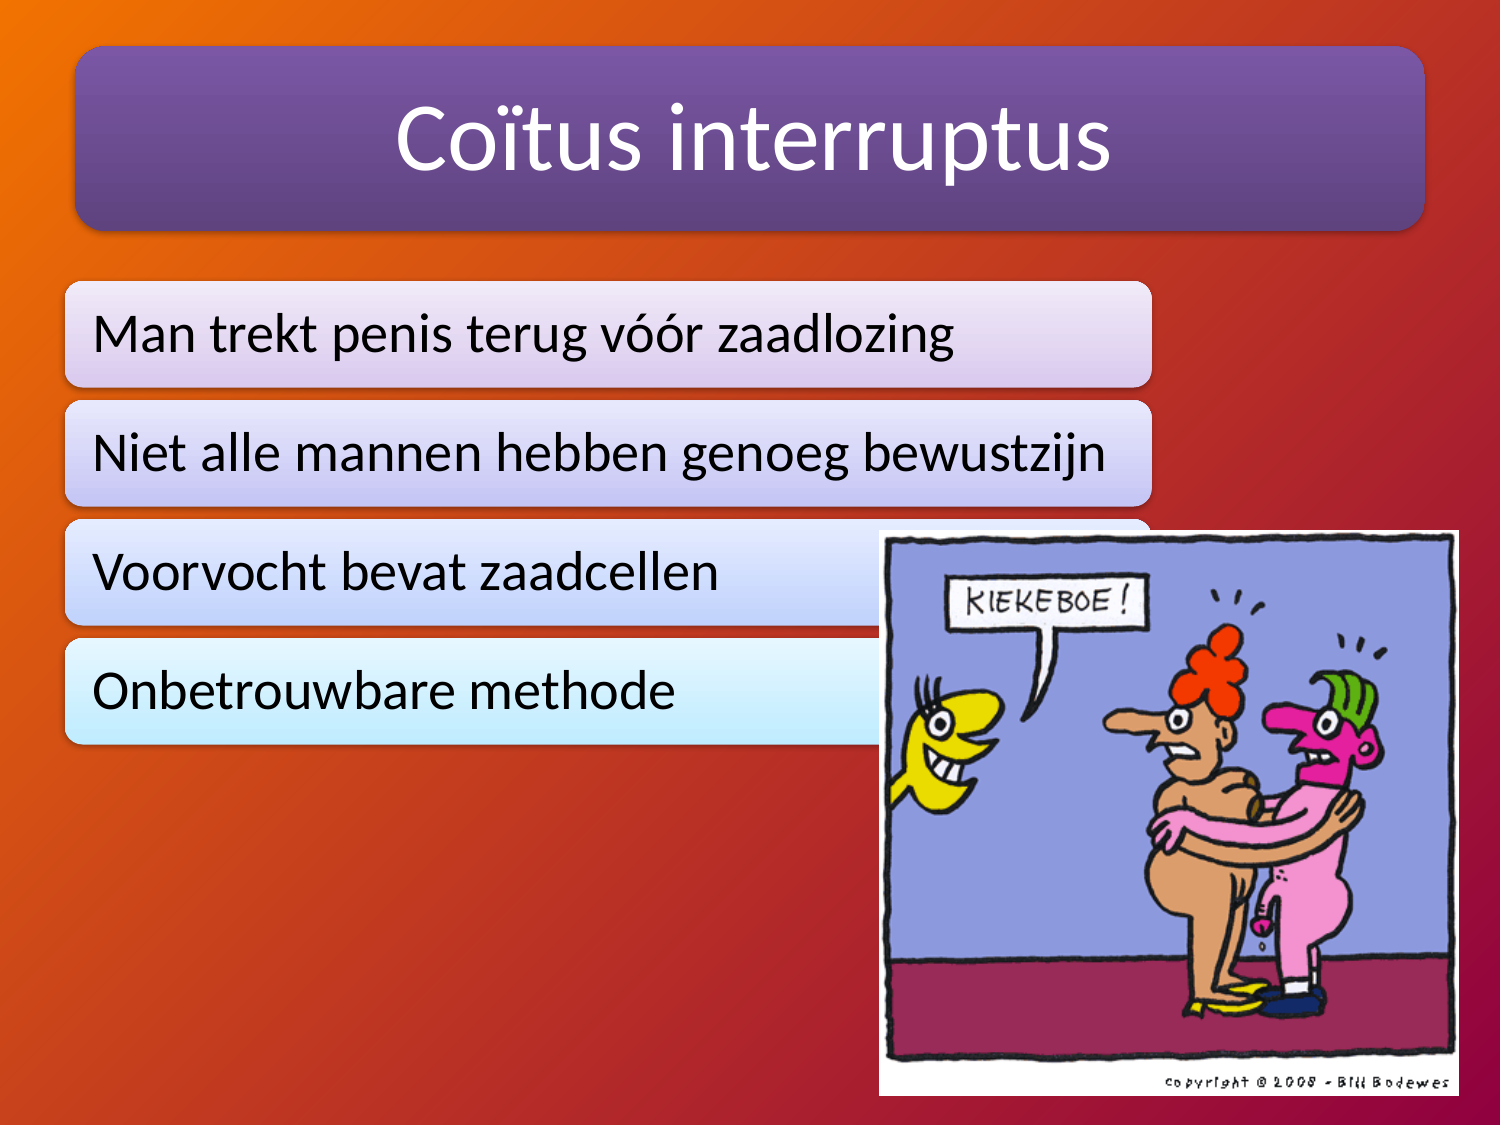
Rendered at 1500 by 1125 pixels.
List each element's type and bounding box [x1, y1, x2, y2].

list [64, 262, 1152, 764]
picture [879, 530, 1459, 1096]
text_box [74, 44, 1426, 233]
